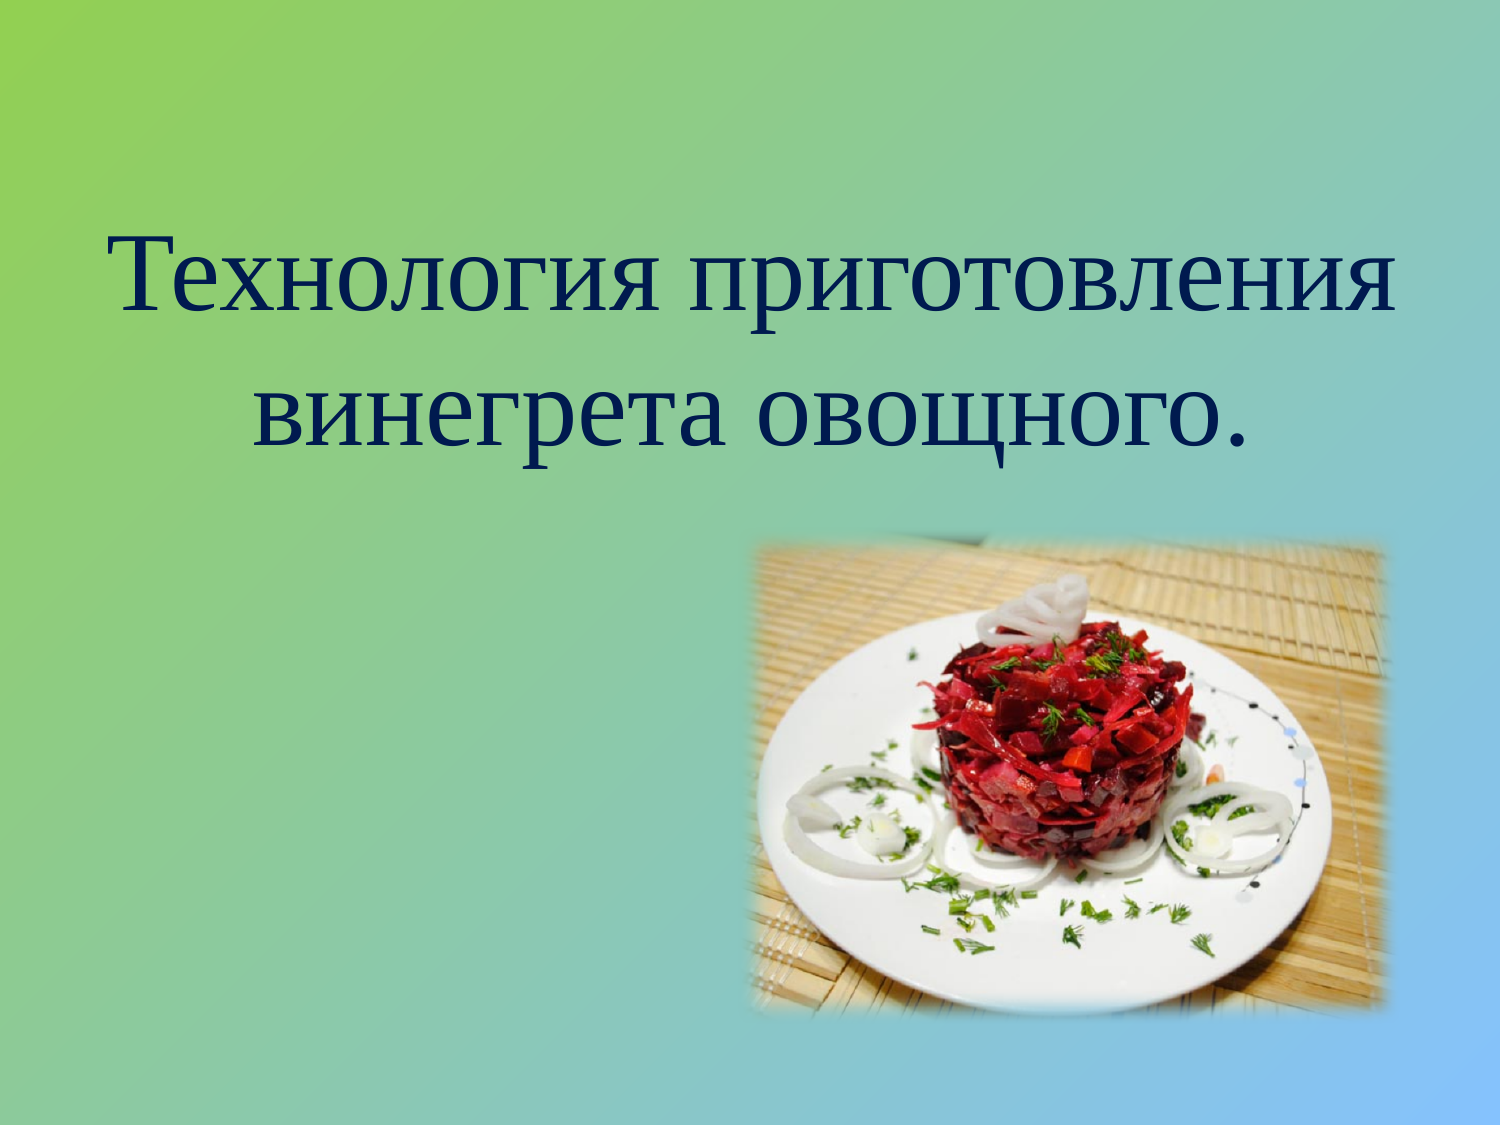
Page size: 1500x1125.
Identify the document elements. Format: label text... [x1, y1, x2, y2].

picture [738, 527, 1400, 1024]
title Технология приготовления винегрета овощного. [75, 45, 1430, 622]
